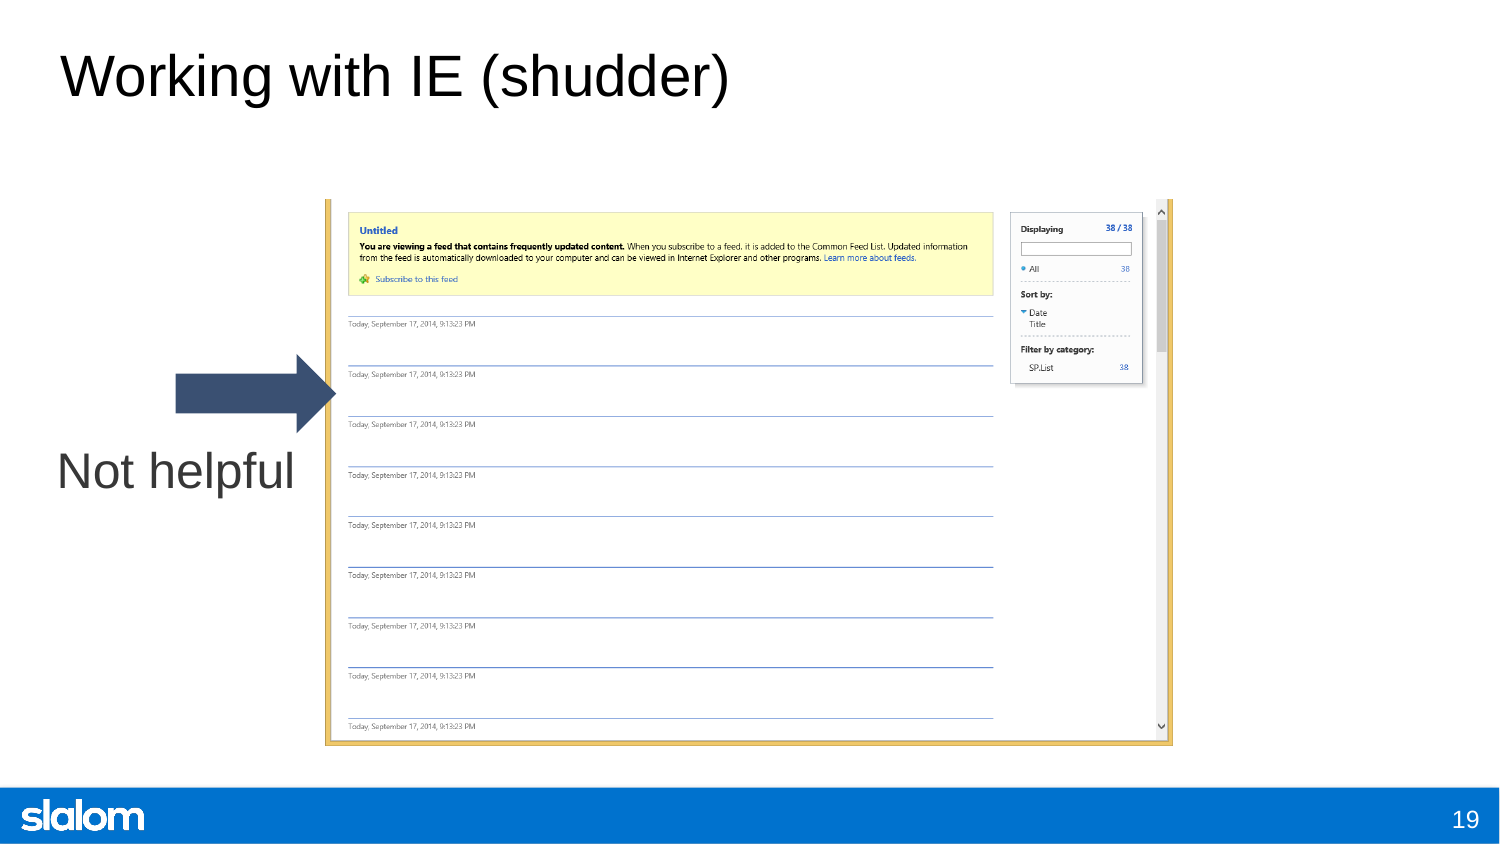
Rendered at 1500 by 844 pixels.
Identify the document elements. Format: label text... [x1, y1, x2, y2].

text_box Not helpful [41, 437, 311, 507]
title Working with IE (shudder) [38, 34, 1463, 118]
text_box [173, 351, 320, 436]
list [325, 199, 1173, 747]
slide_number 19 [1144, 806, 1495, 831]
picture [21, 799, 144, 831]
